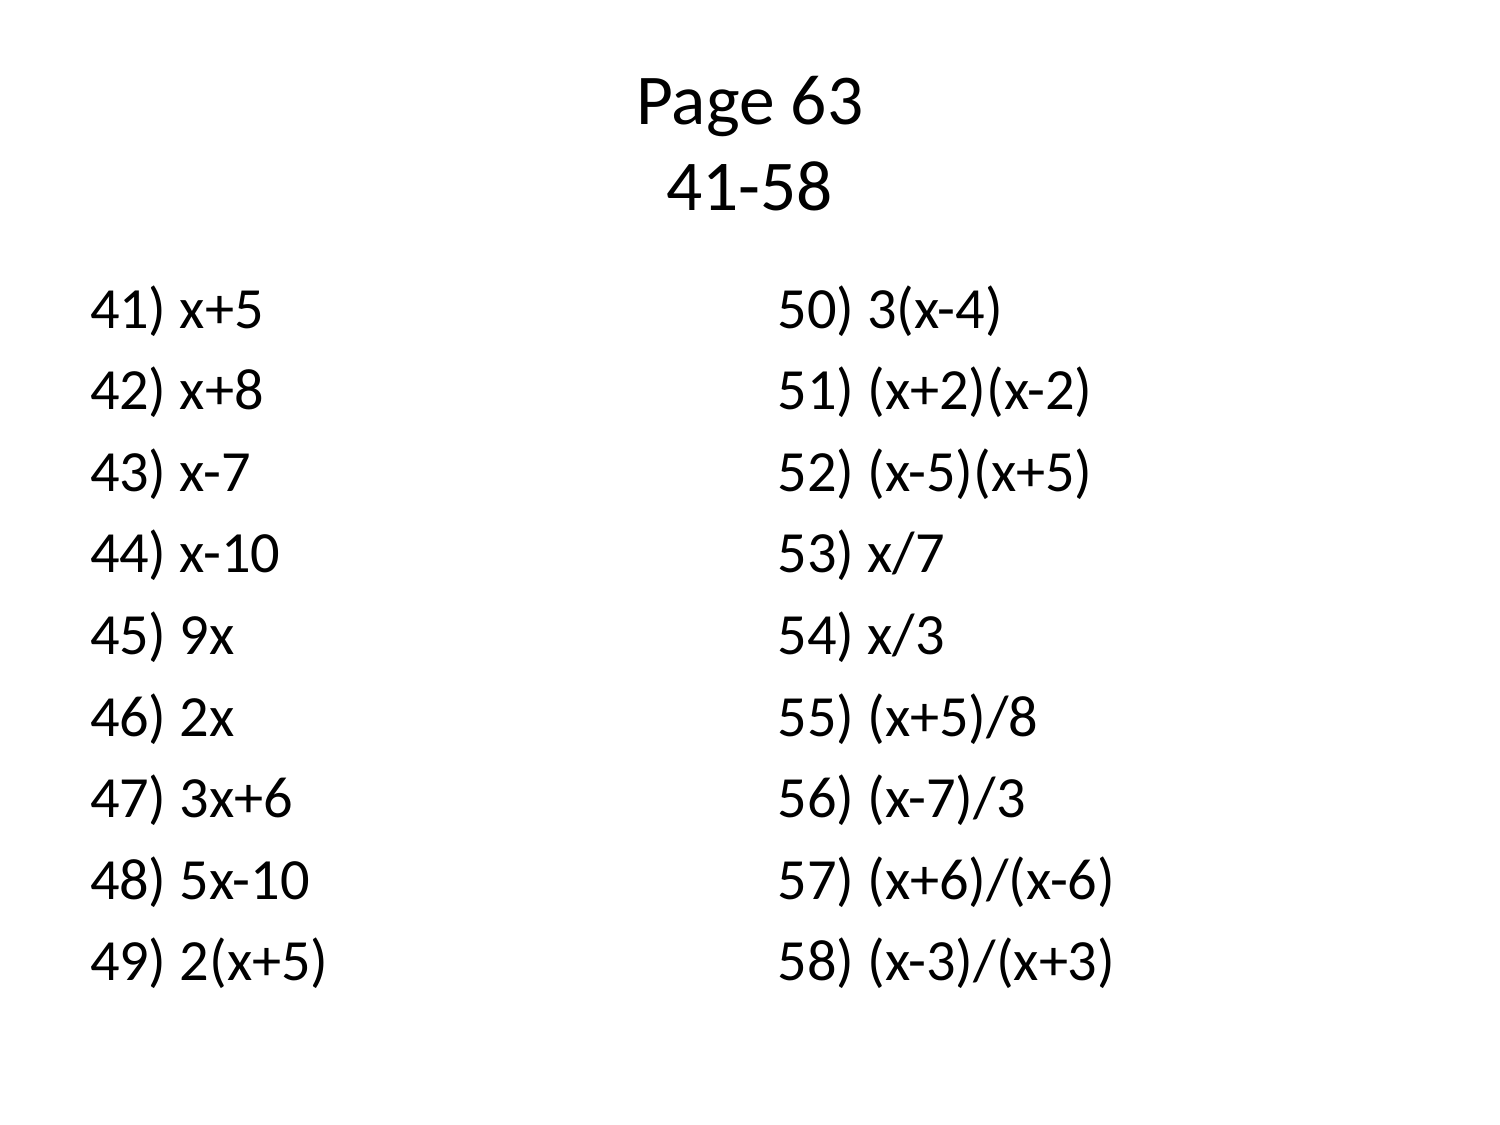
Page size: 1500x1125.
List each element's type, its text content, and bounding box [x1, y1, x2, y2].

list 50) 3(x-4) 51) (x+2)(x-2) 52) (x-5)(x+5) 53) x/7 54) x/3 55) (x+5)/8 56) (x-7)/3 57) (x+6)/(x-6) 58) (x-3)/(x+3) [762, 262, 1425, 1005]
list 41) x+5 42) x+8 43) x-7 44) x-10 45) 9x 46) 2x 47) 3x+6 48) 5x-10 49) 2(x+5) [75, 262, 738, 1005]
title Page 63 41-58 [75, 45, 1425, 233]
